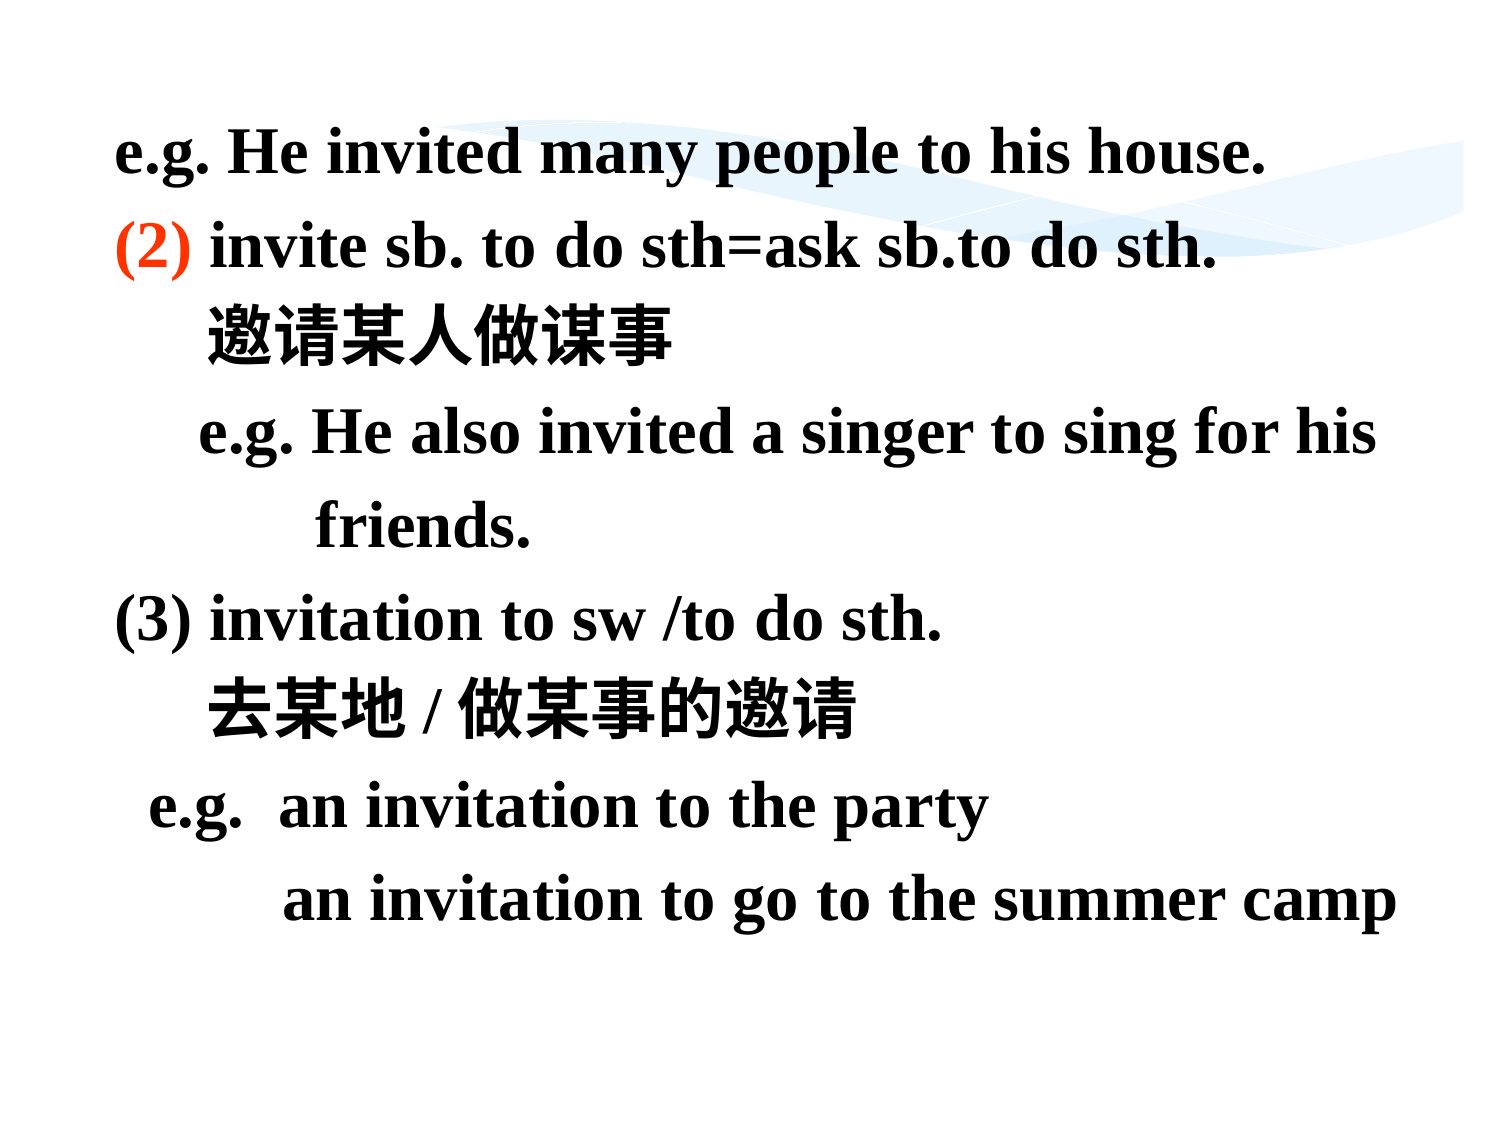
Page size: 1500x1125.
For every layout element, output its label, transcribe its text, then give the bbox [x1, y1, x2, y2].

text_box e.g. He invited many people to his house. (2) invite sb. to do sth=ask sb.to do sth. 邀请某人做谋事 e.g. He also invited a singer to sing for his friends. invitation to sw /to do sth. 去某地/做某事的邀请 e.g. an invitation to the party an invitation to go to the summer camp [99, 99, 1475, 942]
